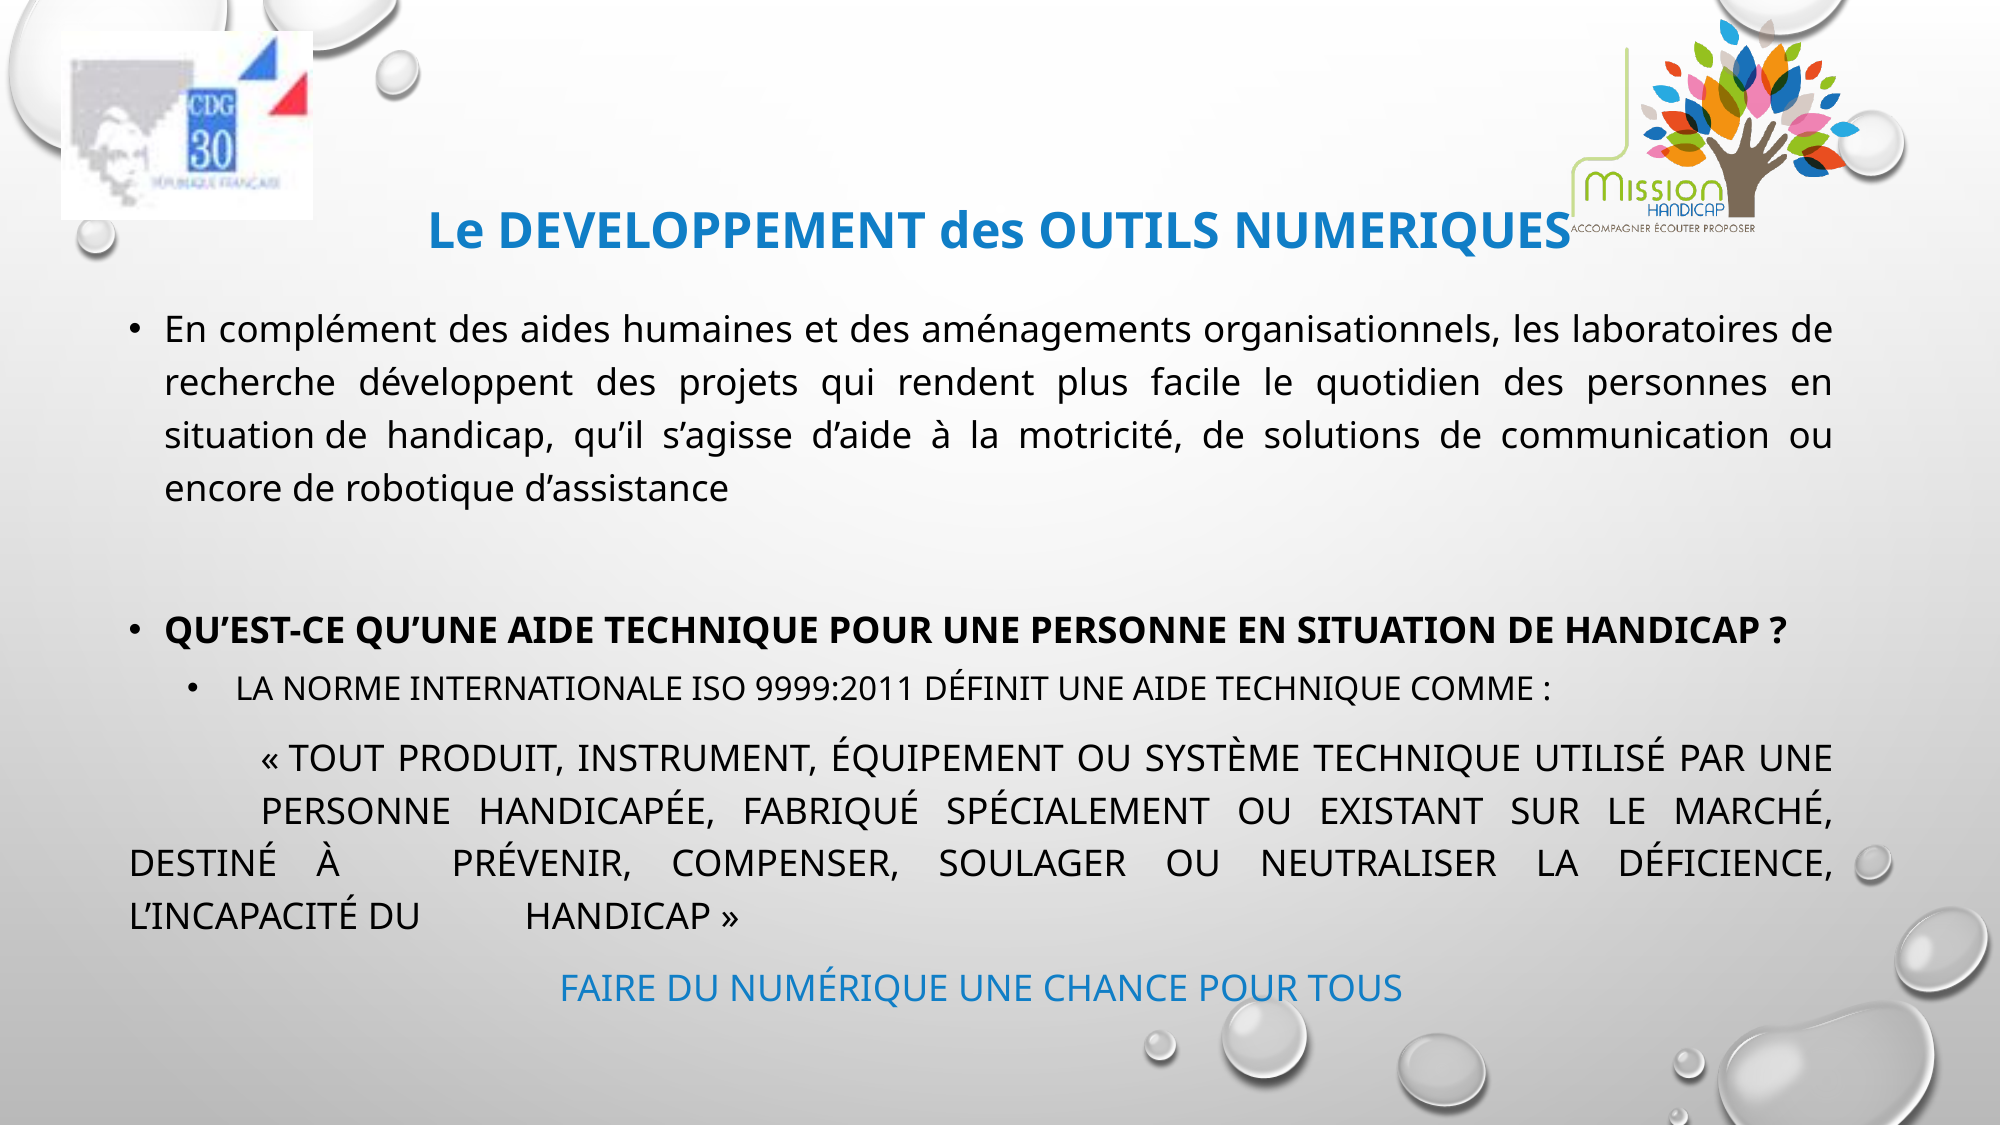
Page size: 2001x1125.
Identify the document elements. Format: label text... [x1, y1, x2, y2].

title Le DEVELOPPEMENT des OUTILS NUMERIQUES [149, 101, 1851, 364]
list En complément des aides humaines et des aménagements organisationnels, les laboratoires de recherche développent des projets qui rendent plus facile le quotidien des personnes en situation de handicap, qu’il s’agisse d’aide à la motricité, de solutions de communication ou encore de robotique d’assistance Qu’est-ce qu’une aide technique pour une personne en situation de handicap ? La norme internationale ISO 9999:2011 définit une aide technique comme : « Tout produit, instrument, équipement ou système technique utilisé par une personne handicapée, fabriqué spécialement ou existant sur le marché, destiné à prévenir, compenser, soulager ou neutraliser la déficience, l’incapacité du handicap » Faire du numérique une chance pour tous [113, 289, 1850, 1017]
picture [0, 0, 2000, 1125]
